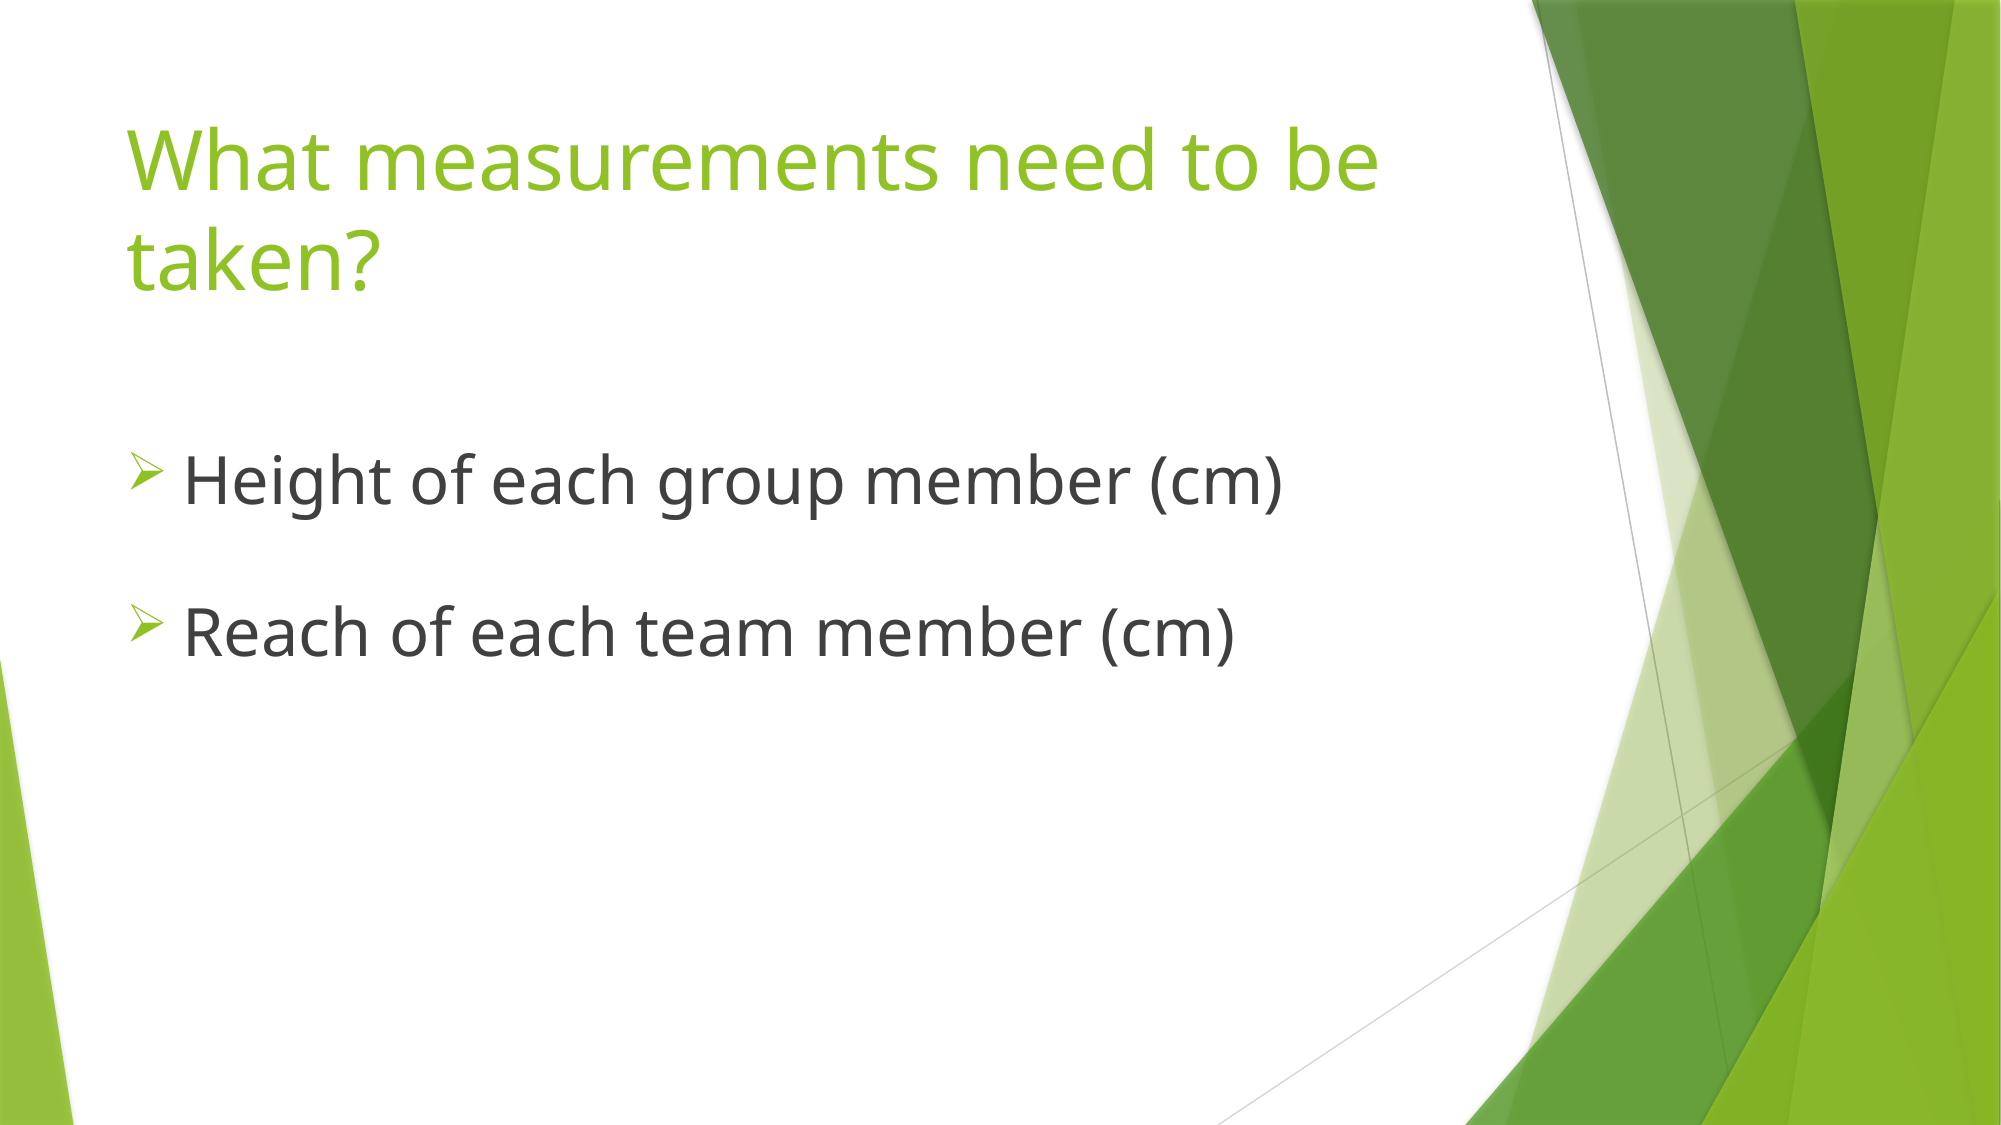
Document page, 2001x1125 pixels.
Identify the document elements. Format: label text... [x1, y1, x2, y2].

title What measurements need to be taken? [111, 99, 1522, 307]
list Height of each group member (cm) Reach of each team member (cm) [111, 339, 1522, 715]
